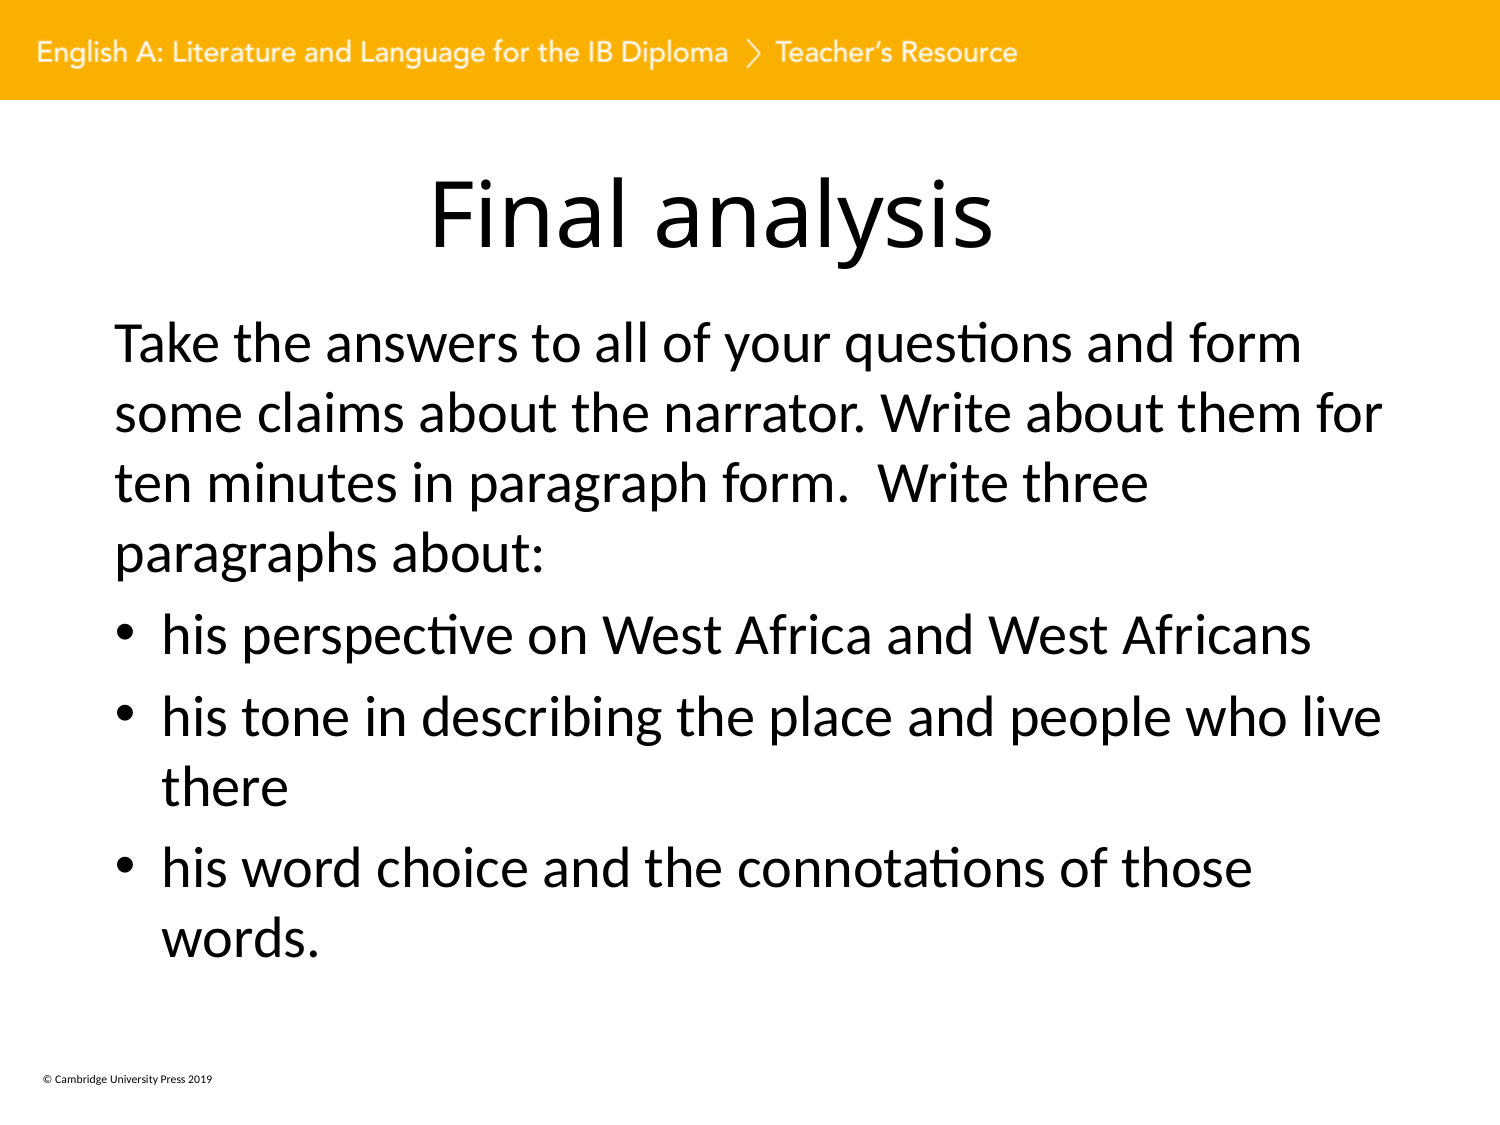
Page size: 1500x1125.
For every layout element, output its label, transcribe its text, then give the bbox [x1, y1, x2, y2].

subtitle © Cambridge University Press 2019 [27, 1063, 1388, 1093]
text_box Take the answers to all of your questions and form some claims about the narrator. Write about them for ten minutes in paragraph form. Write three paragraphs about: his perspective on West Africa and West Africans his tone in describing the place and people who live there his word choice and the connotations of those words. [99, 297, 1425, 1035]
picture [0, 0, 1500, 101]
text_box Final analysis [0, 117, 1500, 305]
